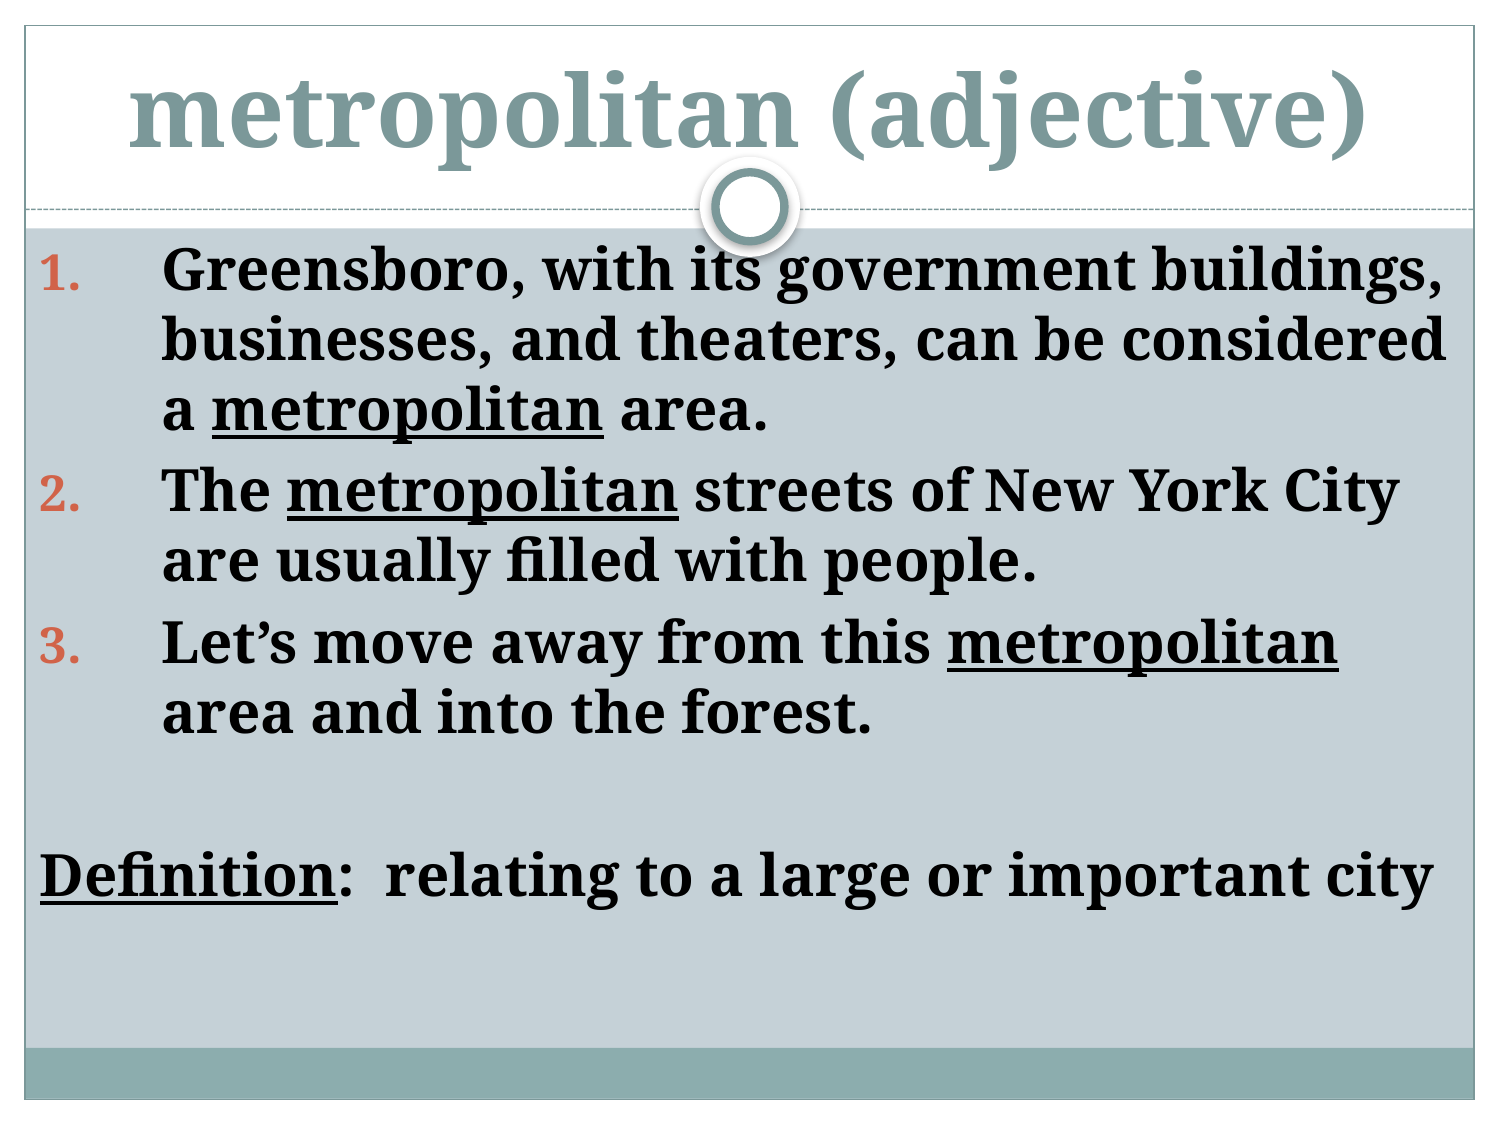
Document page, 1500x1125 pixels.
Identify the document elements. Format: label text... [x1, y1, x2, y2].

title metropolitan (adjective) [49, 37, 1450, 175]
list Greensboro, with its government buildings, businesses, and theaters, can be considered a metropolitan area. The metropolitan streets of New York City are usually filled with people. Let’s move away from this metropolitan area and into the forest. Definition: relating to a large or important city [24, 224, 1475, 1050]
